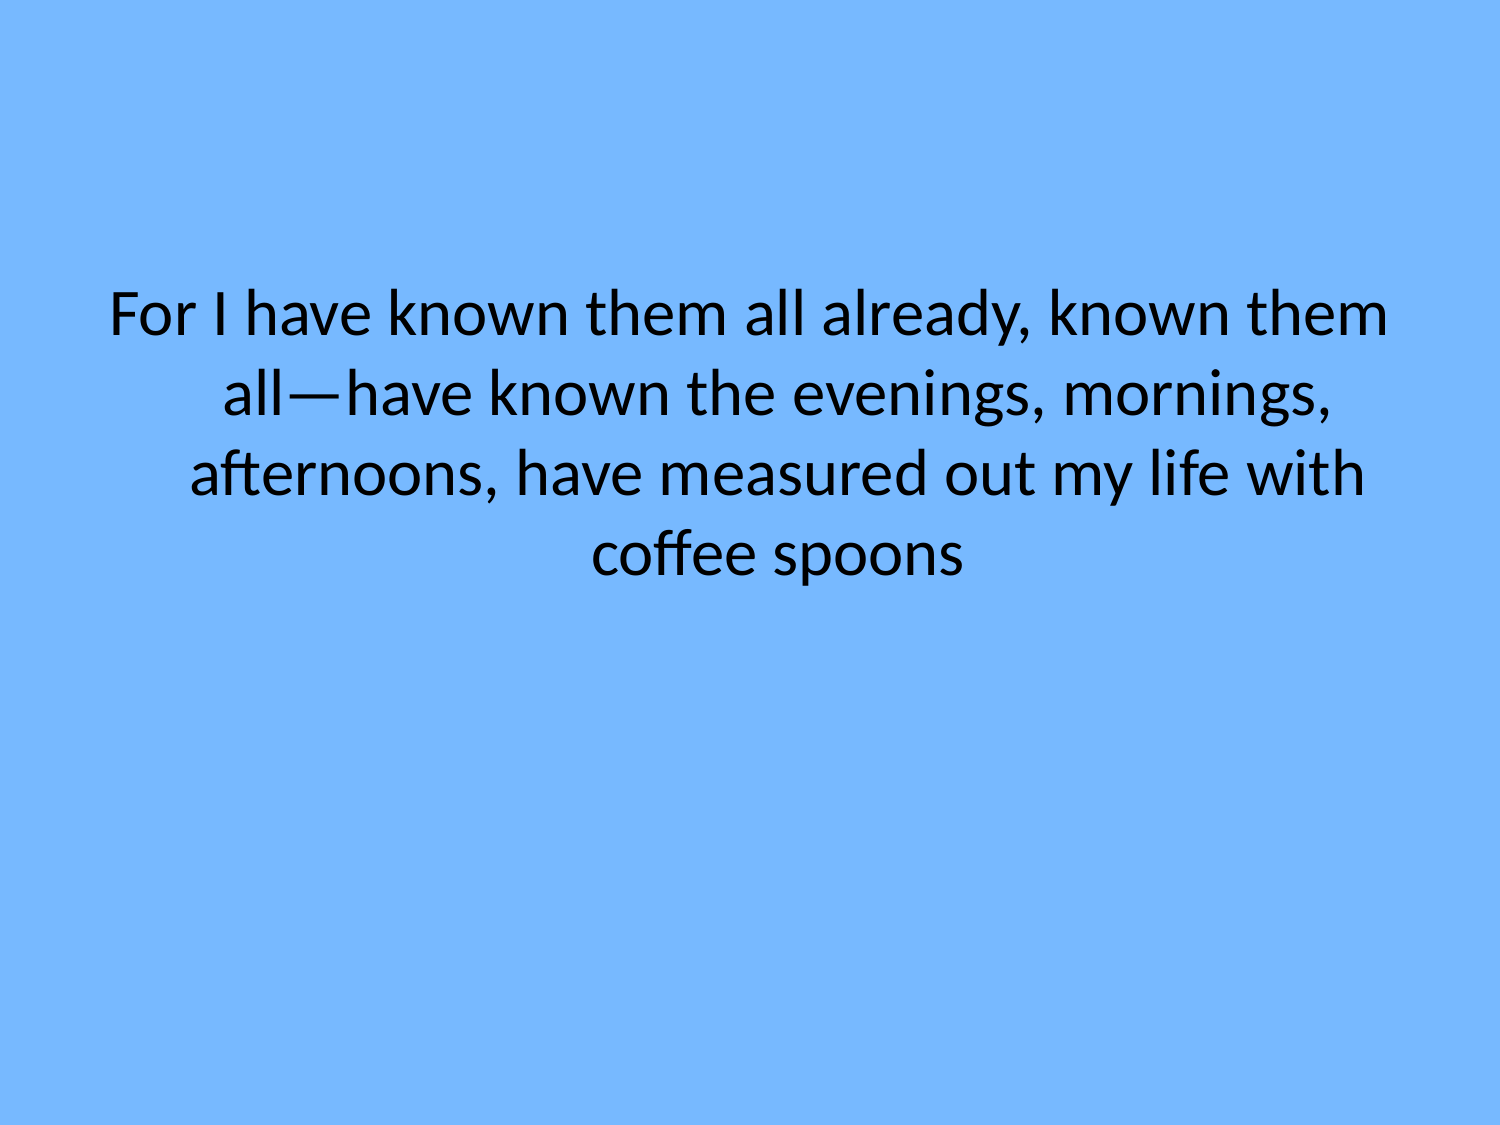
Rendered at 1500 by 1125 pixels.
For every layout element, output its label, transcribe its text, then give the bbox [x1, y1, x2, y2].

list For I have known them all already, known them all—have known the evenings, mornings, afternoons, have measured out my life with coffee spoons [75, 75, 1425, 1005]
